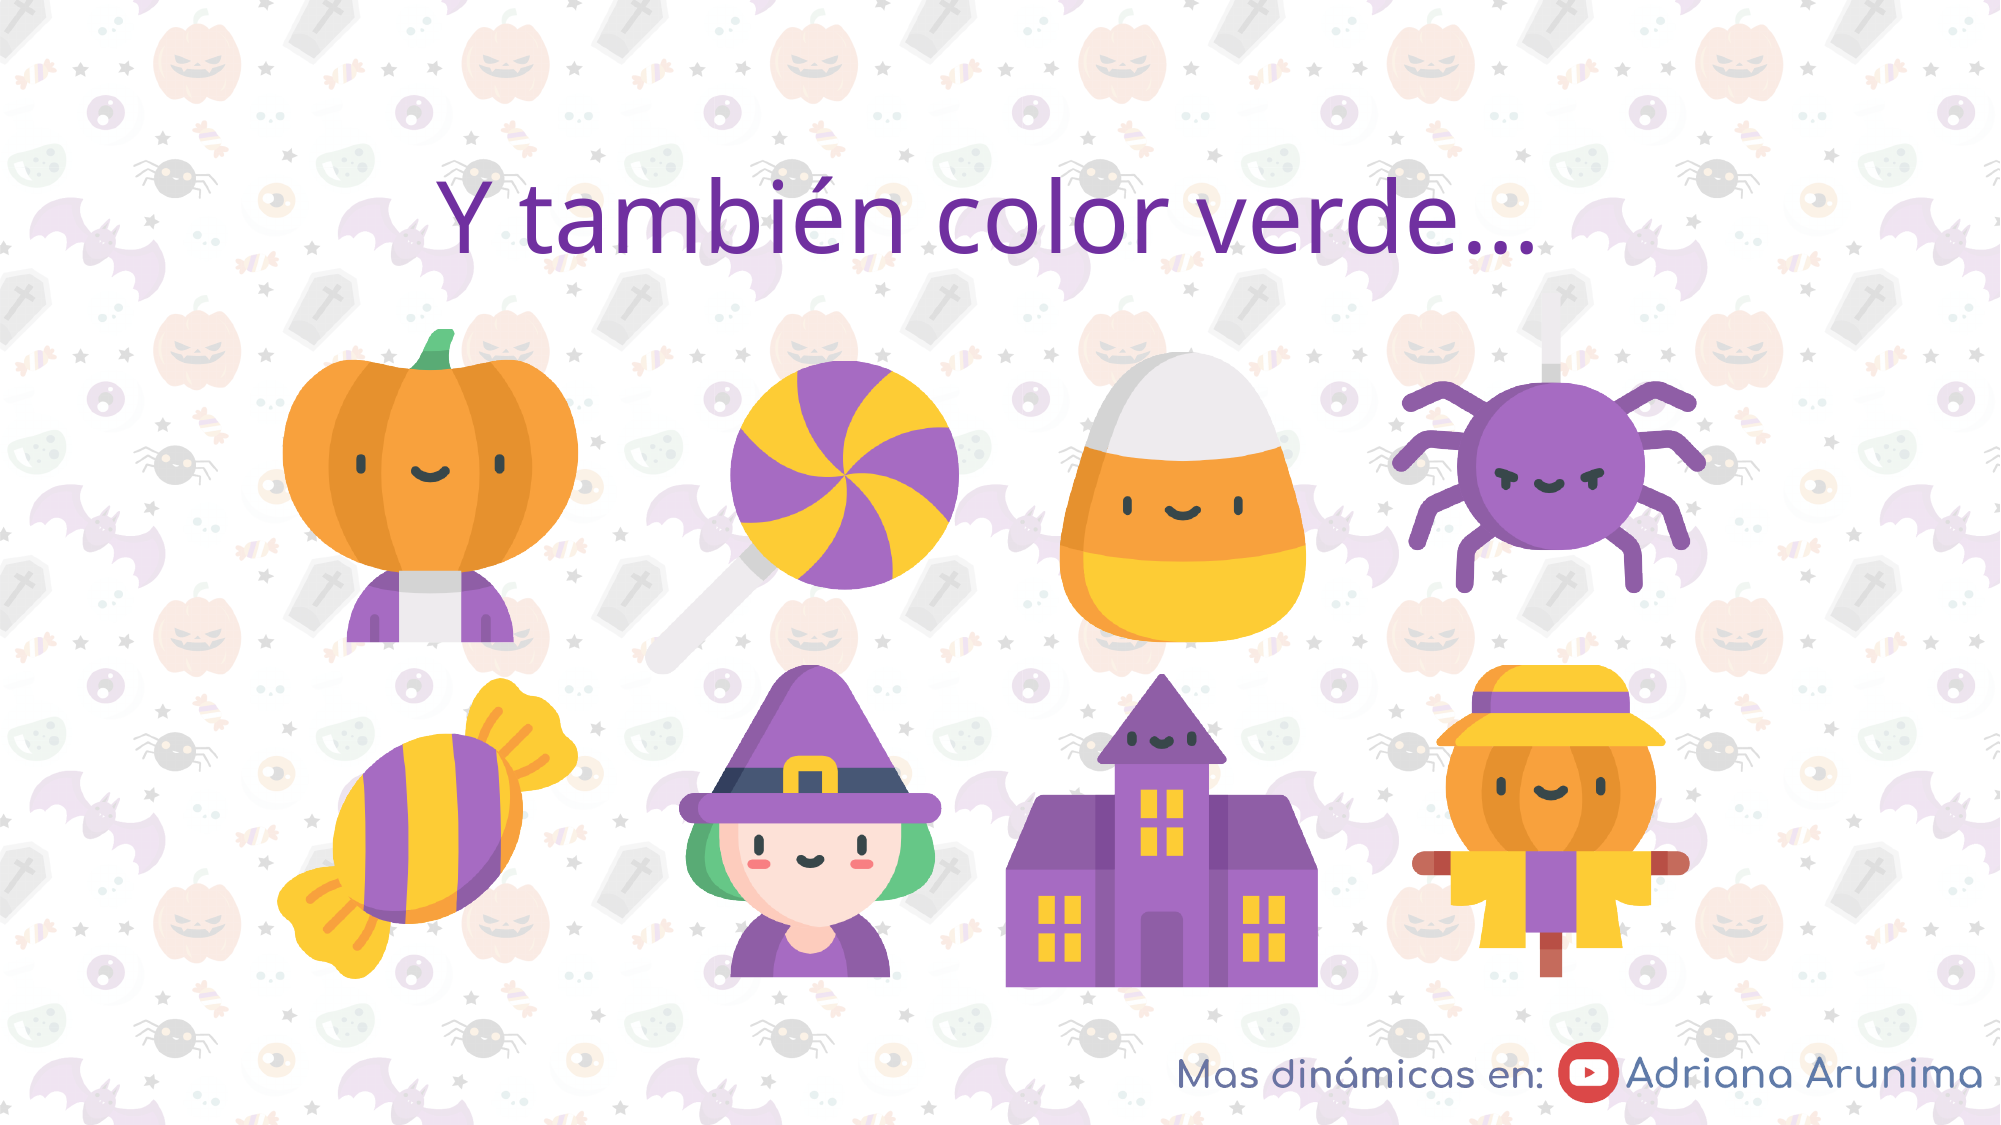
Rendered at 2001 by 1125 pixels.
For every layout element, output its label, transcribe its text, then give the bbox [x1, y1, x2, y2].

picture [645, 361, 967, 978]
picture [1004, 674, 1318, 988]
text_box Y también color verde… [372, 145, 1605, 281]
picture [277, 678, 578, 979]
picture [273, 329, 586, 643]
picture [1392, 286, 1706, 600]
picture [1393, 664, 1707, 978]
picture [1037, 352, 1328, 643]
